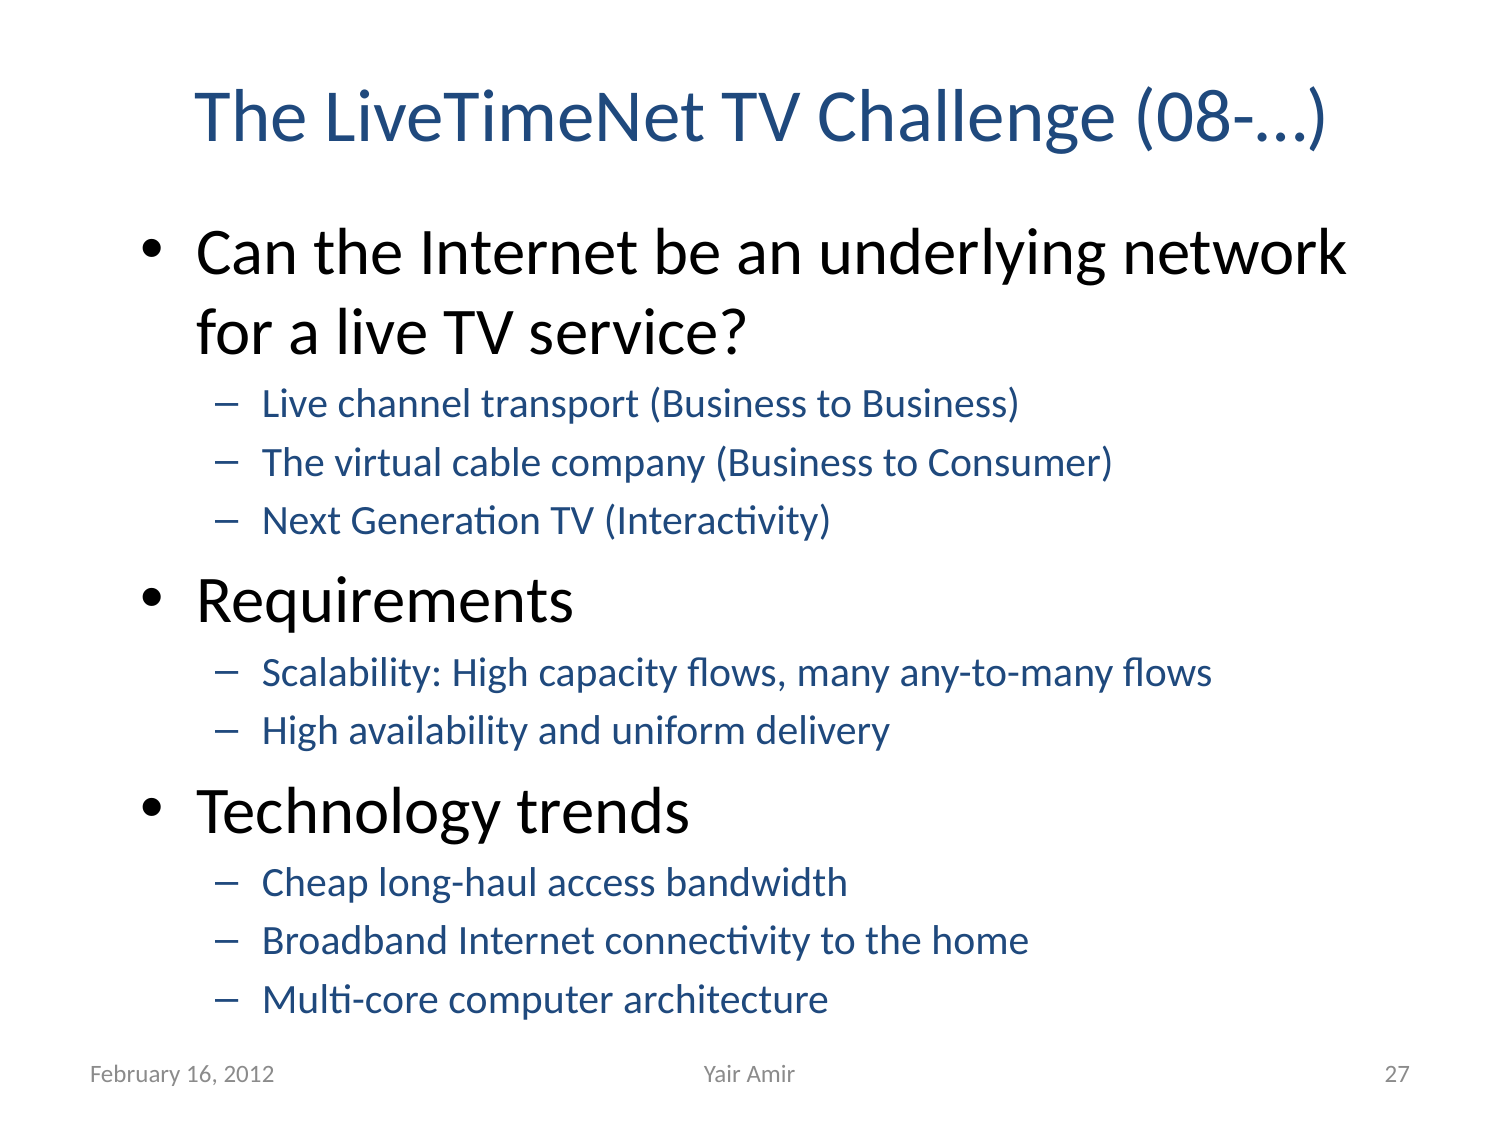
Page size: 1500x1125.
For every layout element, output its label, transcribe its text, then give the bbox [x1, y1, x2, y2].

title The LiveTimeNet TV Challenge (08-…) [125, 50, 1400, 173]
footer Yair Amir [512, 1042, 988, 1103]
slide_number 27 [1074, 1042, 1425, 1103]
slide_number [75, 1042, 425, 1103]
list Can the Internet be an underlying network for a live TV service? Live channel transport (Business to Business) The virtual cable company (Business to Consumer) Next Generation TV (Interactivity) Requirements Scalability: High capacity flows, many any-to-many flows High availability and uniform delivery Technology trends Cheap long-haul access bandwidth Broadband Internet connectivity to the home Multi-core computer architecture [125, 200, 1400, 1065]
